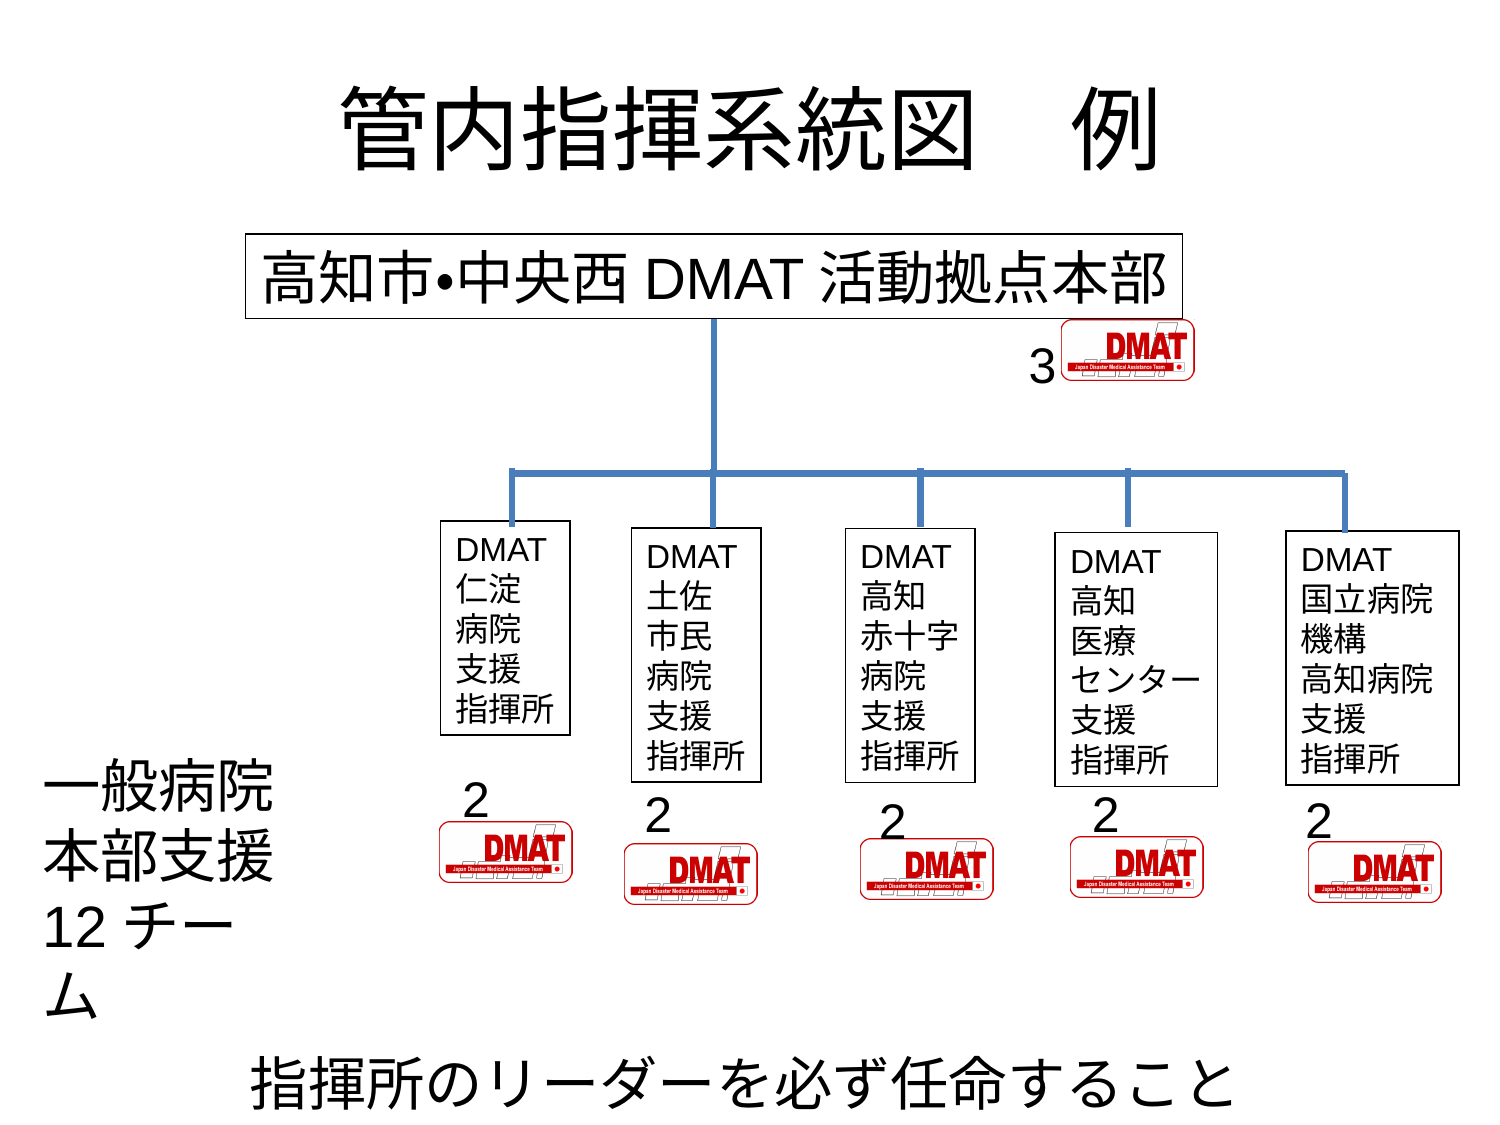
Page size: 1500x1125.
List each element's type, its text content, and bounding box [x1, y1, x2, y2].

text_box 一般病院本部支援 12チーム [27, 741, 302, 1037]
picture [1069, 836, 1204, 898]
text_box DMAT 国立病院 機構 高知病院 支援 指揮所 [1286, 530, 1459, 786]
text_box 2 [864, 781, 922, 837]
picture [624, 843, 759, 906]
text_box 2 [447, 759, 505, 819]
picture [1061, 319, 1195, 381]
picture [439, 821, 574, 883]
text_box DMAT 高知 赤十字 病院 支援 指揮所 [845, 528, 975, 783]
text_box DMAT 土佐 市民 病院 支援 指揮所 [631, 527, 761, 783]
text_box DMAT 仁淀 病院 支援 指揮所 [440, 520, 571, 736]
text_box DMAT 高知 医療 センター 支援 指揮所 [1055, 532, 1218, 787]
title 管内指揮系統図 例 [75, 45, 1425, 208]
text_box 高知市・中央西DMAT活動拠点本部 [245, 233, 1183, 319]
text_box 2 [1290, 780, 1348, 856]
text_box 3 [1013, 326, 1072, 402]
text_box 指揮所のリーダーを必ず任命すること [235, 1040, 1255, 1125]
picture [860, 838, 994, 900]
text_box 2 [629, 775, 687, 842]
text_box 2 [1077, 774, 1135, 835]
picture [1307, 841, 1442, 903]
